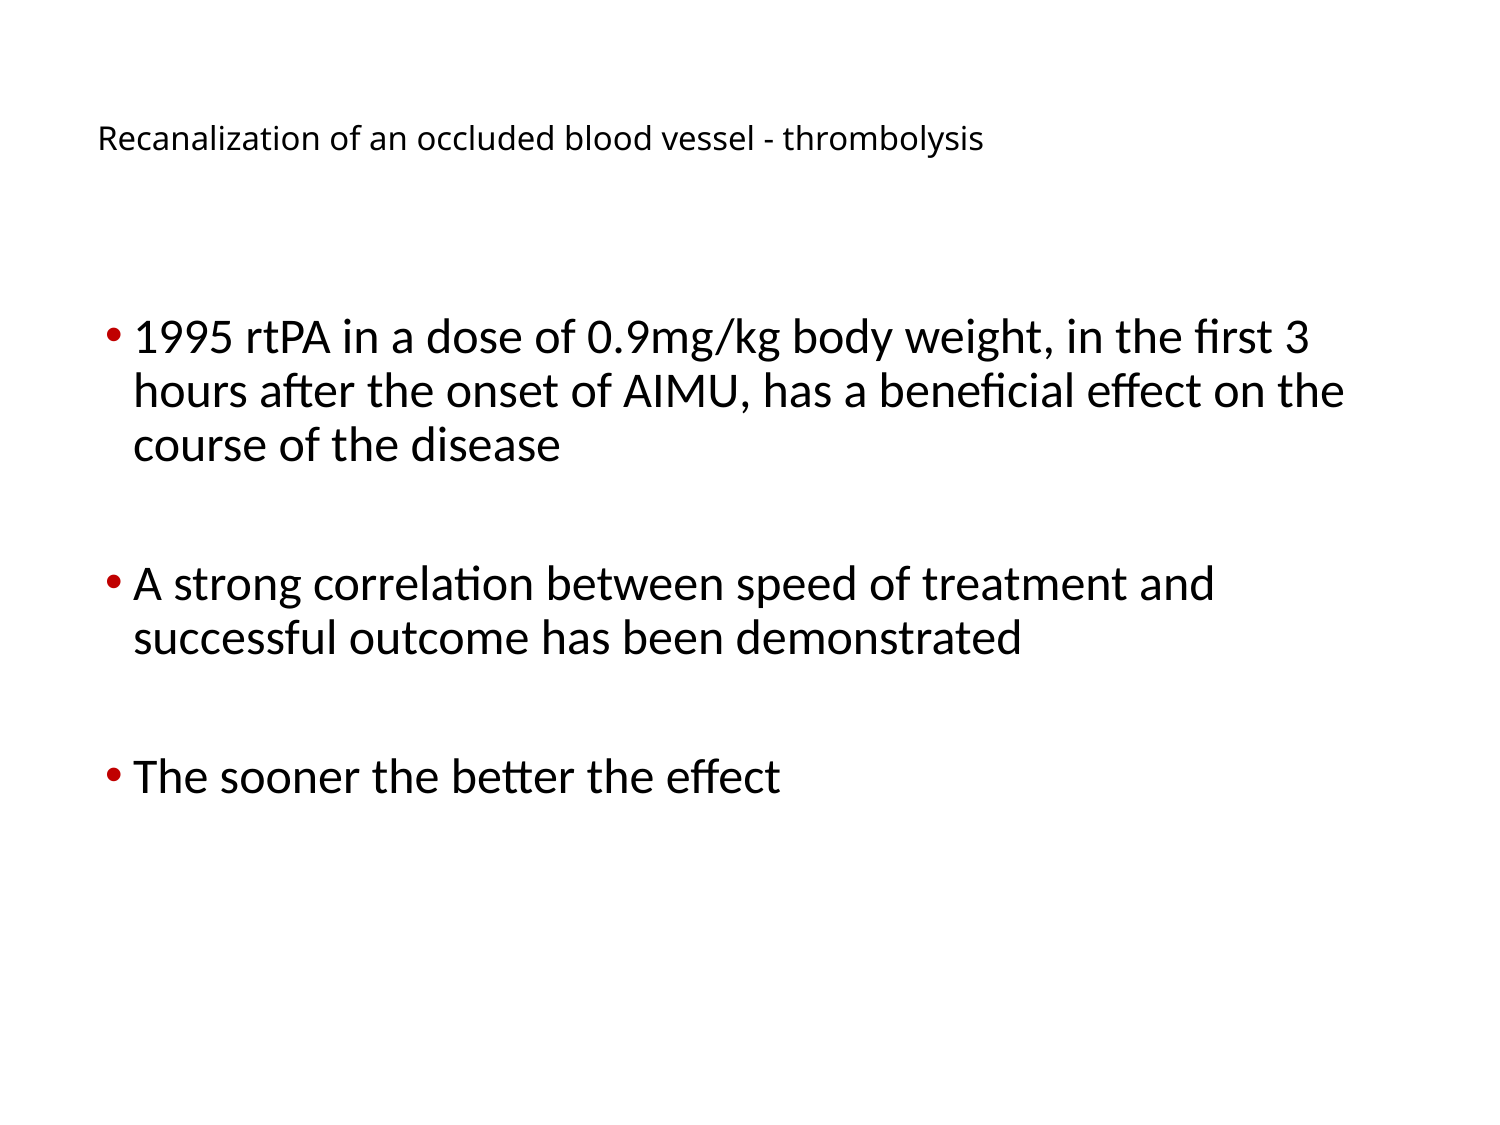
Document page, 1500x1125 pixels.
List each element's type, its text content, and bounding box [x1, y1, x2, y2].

list 1995 rtPA in a dose of 0.9mg/kg body weight, in the first 3 hours after the onset of AIMU, has a beneficial effect on the course of the disease A strong correlation between speed of treatment and successful outcome has been demonstrated The sooner the better the effect [90, 302, 1423, 1059]
title Recanalization of an occluded blood vessel - thrombolysis [82, 90, 1431, 206]
